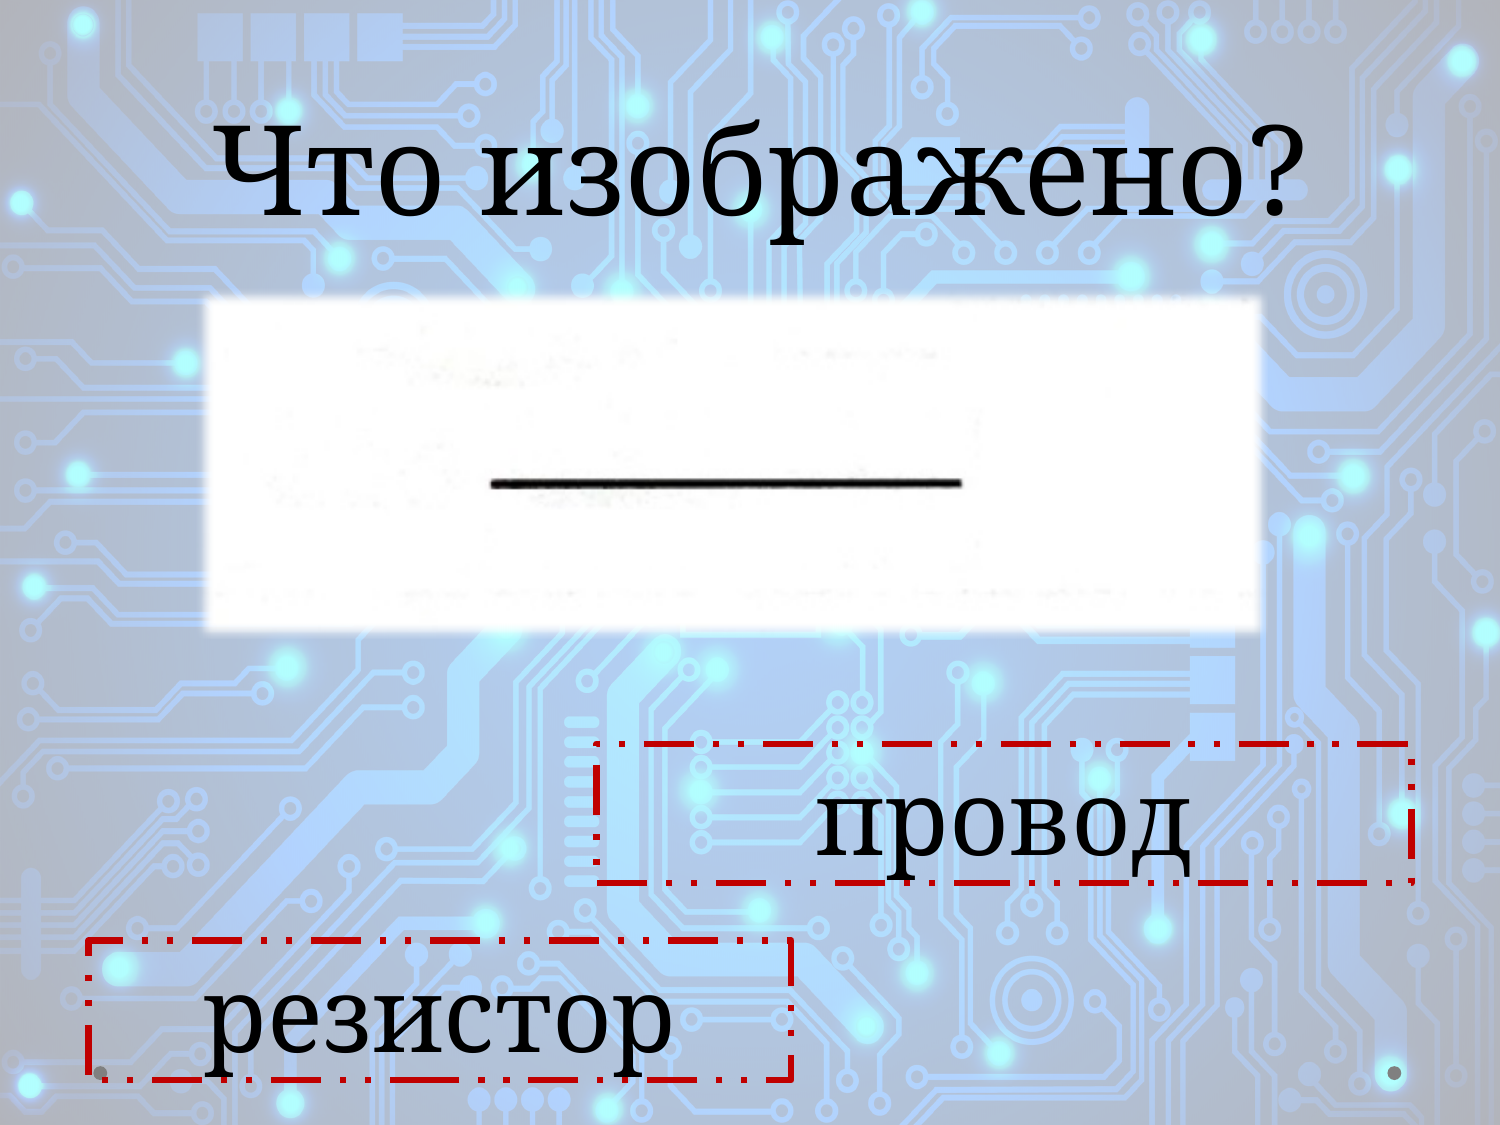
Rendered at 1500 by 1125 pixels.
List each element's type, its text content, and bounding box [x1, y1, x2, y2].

picture [196, 287, 1268, 640]
text_box резистор [88, 940, 792, 1081]
text_box провод [596, 743, 1412, 884]
text_box Что изображено? [196, 82, 1400, 248]
